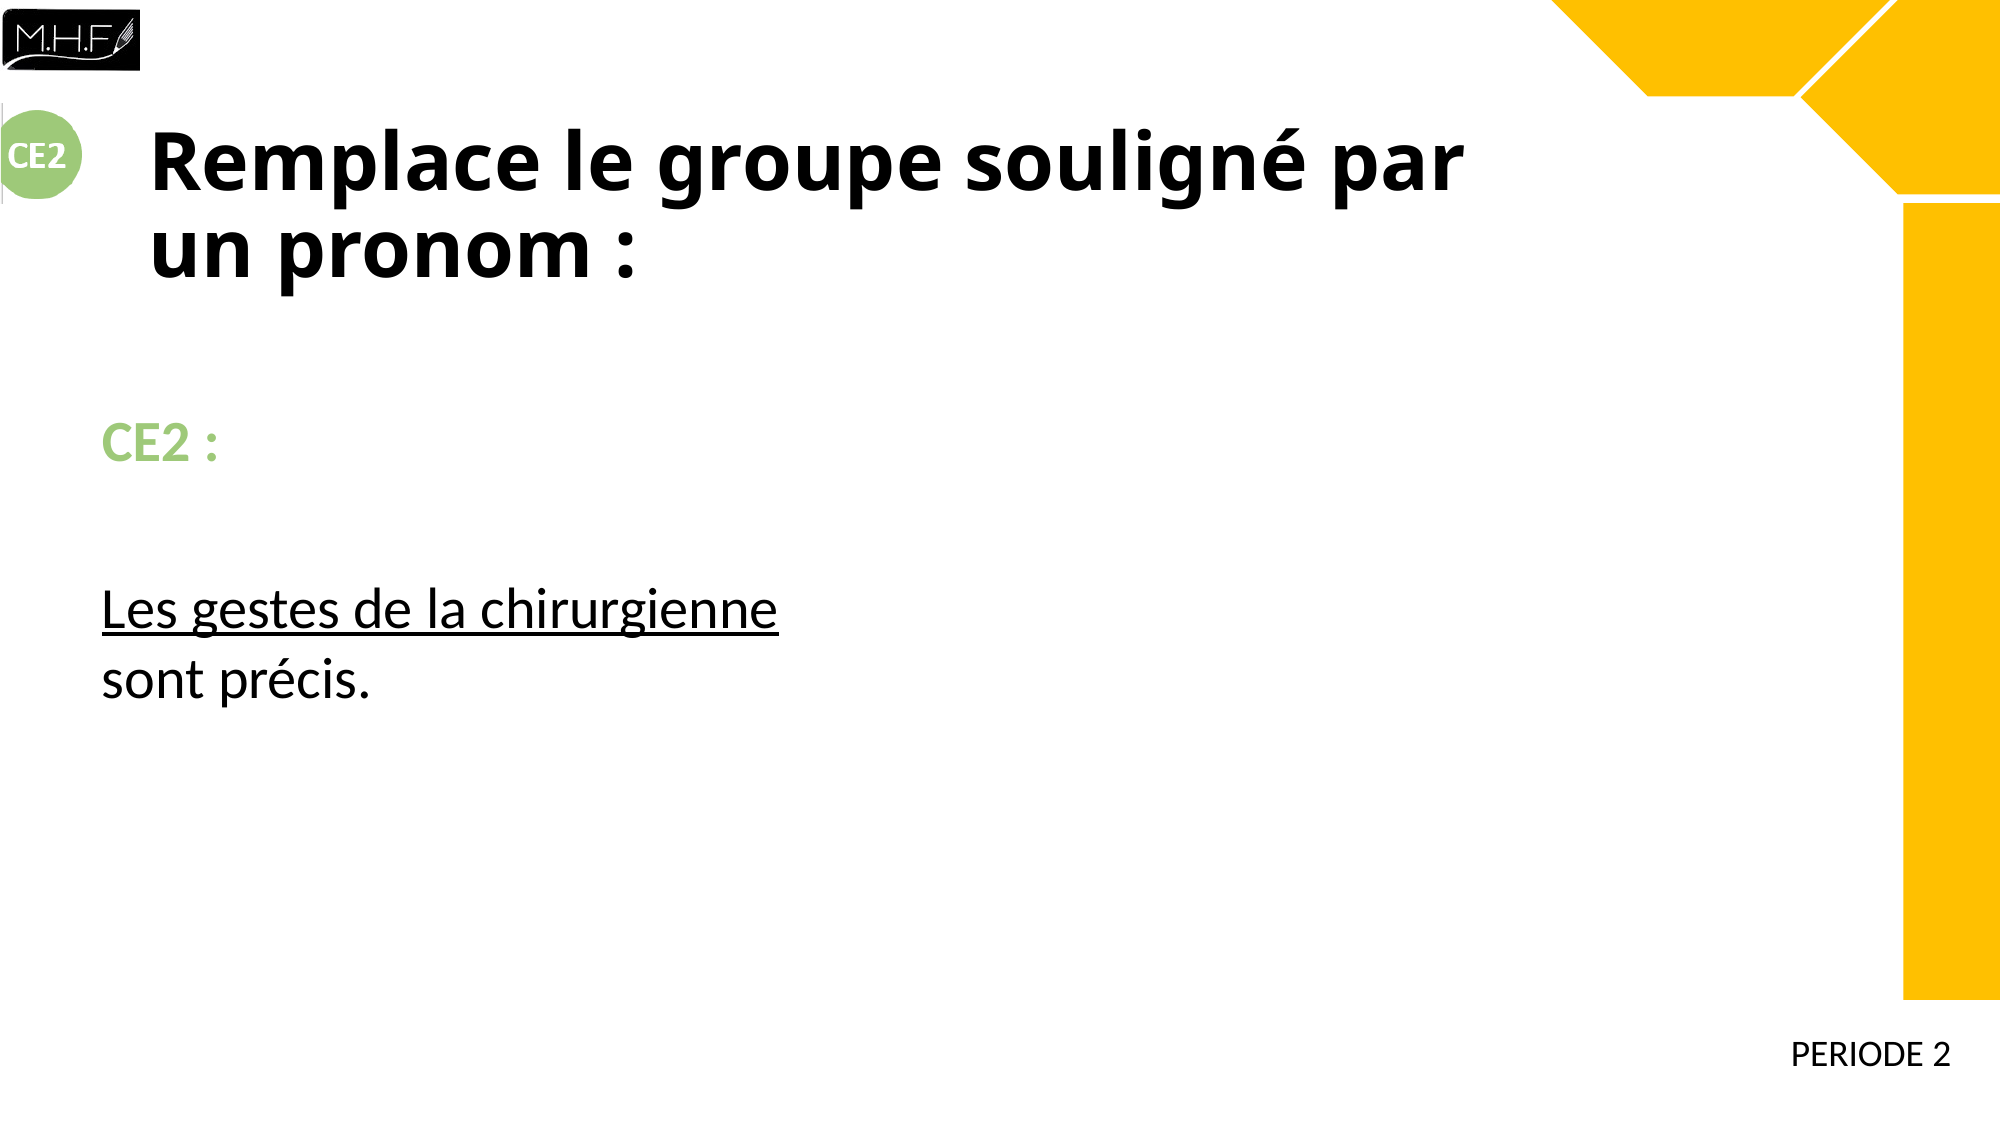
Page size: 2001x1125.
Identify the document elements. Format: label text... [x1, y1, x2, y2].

picture [0, 103, 87, 204]
text_box [1799, 0, 2000, 196]
list CE2 : Les gestes de la chirurgienne sont précis. [86, 403, 897, 1118]
text_box [1902, 202, 2000, 1001]
title Remplace le groupe souligné par un pronom : [133, 73, 1512, 344]
text_box PERIODE 2 [1362, 1021, 1967, 1125]
picture [0, 7, 140, 74]
text_box [1549, 0, 1892, 98]
